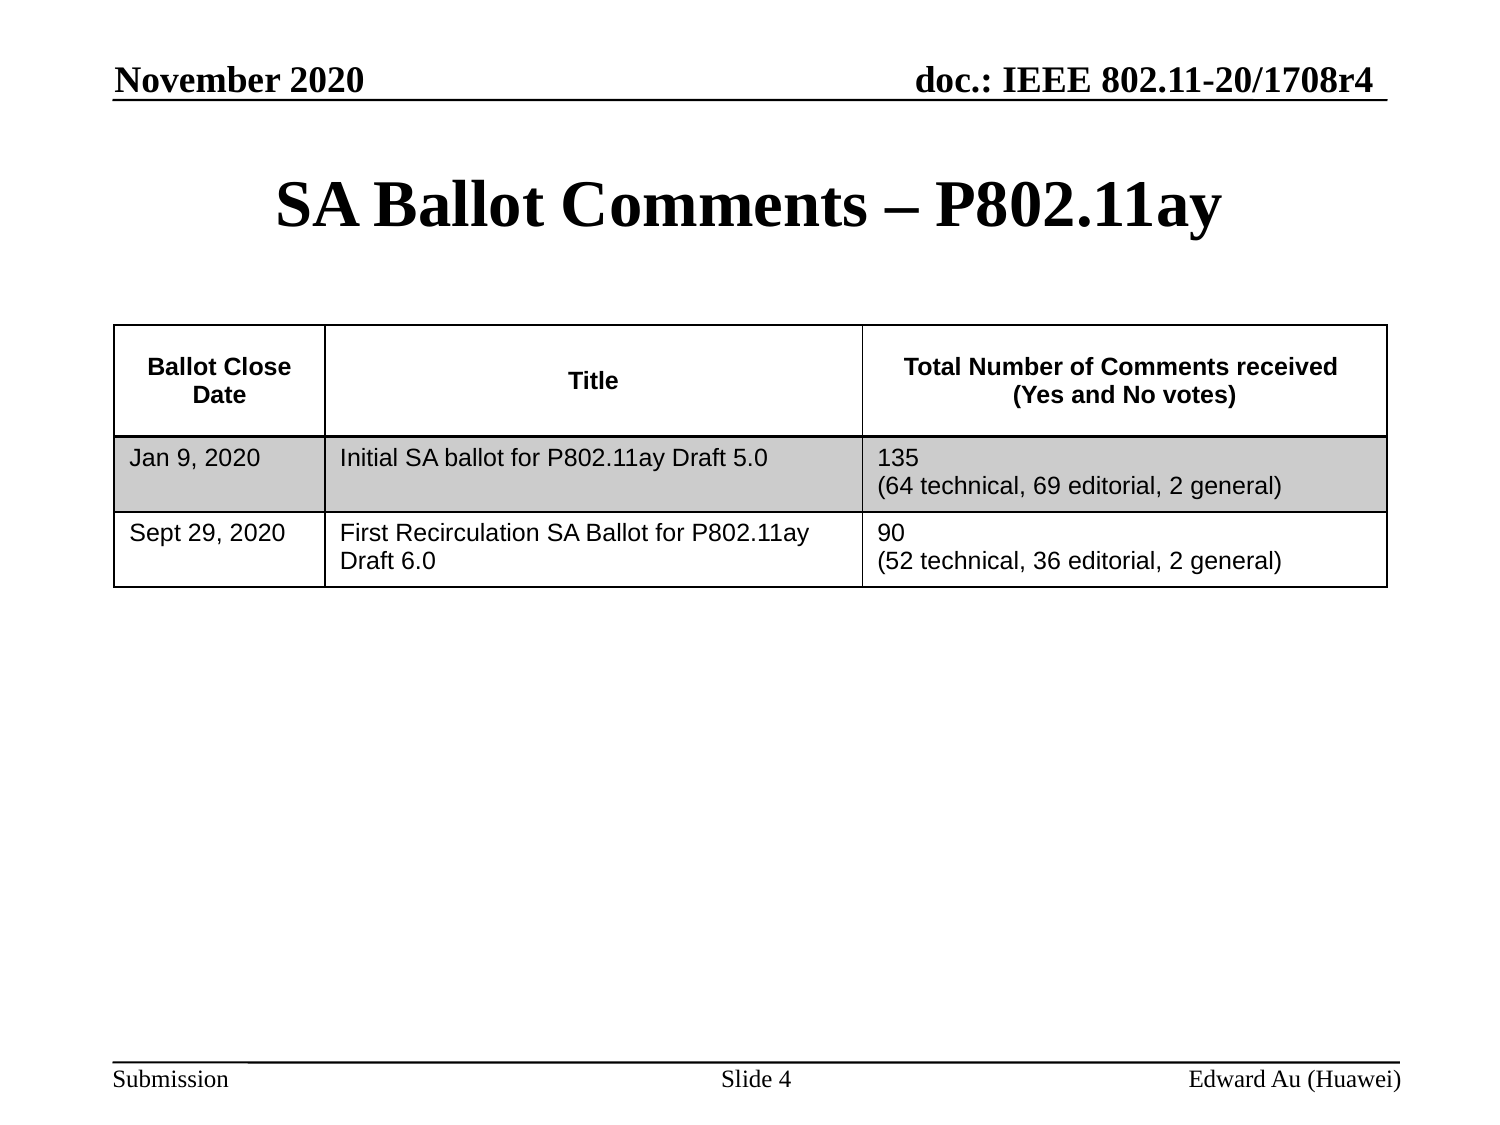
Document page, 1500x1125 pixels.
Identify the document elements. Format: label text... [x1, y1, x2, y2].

table_cell First Recirculation SA Ballot for P802.11ay Draft 6.0 [326, 513, 862, 586]
table_cell 90 (52 technical, 36 editorial, 2 general) [863, 513, 1386, 586]
table_header Ballot Close Date [115, 326, 324, 435]
table_cell 135 (64 technical, 69 editorial, 2 general) [863, 438, 1386, 511]
table_cell Sept 29, 2020 [115, 513, 324, 586]
footer Edward Au (Huawei) [1185, 1061, 1402, 1093]
table_cell Jan 9, 2020 [115, 438, 324, 511]
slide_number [114, 54, 368, 101]
table_cell Initial SA ballot for P802.11ay Draft 5.0 [326, 438, 862, 511]
table_header Total Number of Comments received (Yes and No votes) [863, 326, 1386, 435]
slide_number Slide 4 [712, 1061, 800, 1093]
table_header Title [326, 326, 862, 435]
title SA Ballot Comments – P802.11ay [112, 112, 1388, 288]
